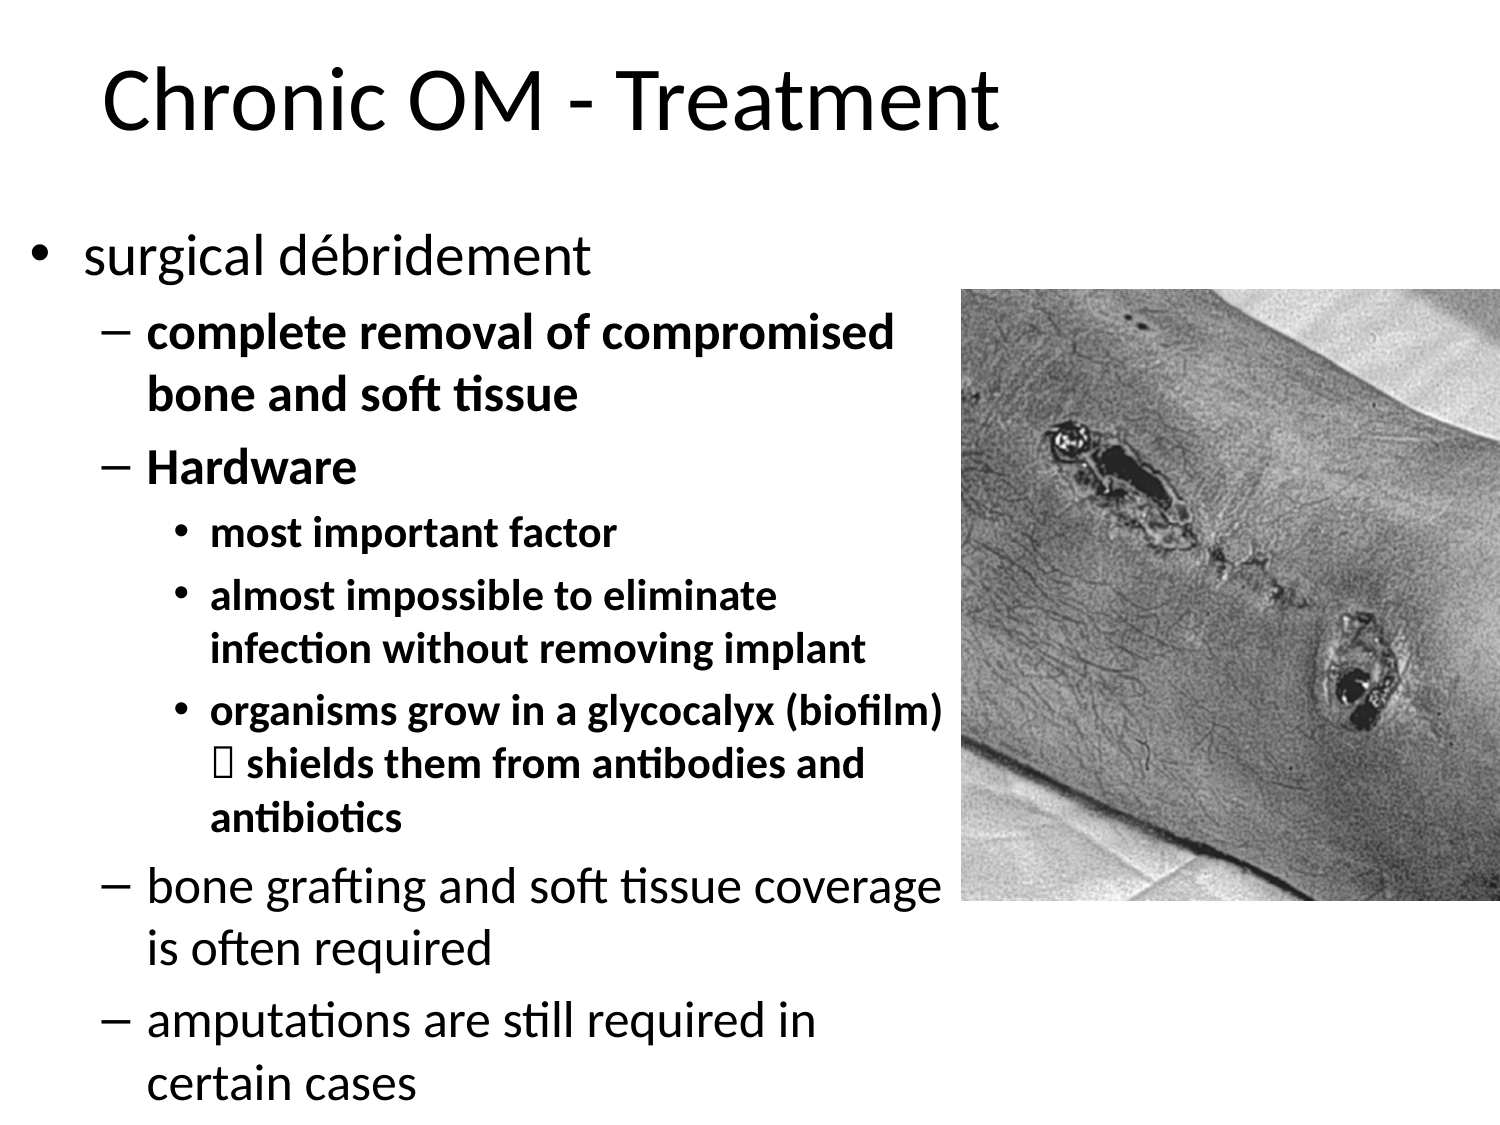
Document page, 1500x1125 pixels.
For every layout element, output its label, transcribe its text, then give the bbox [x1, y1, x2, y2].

picture [961, 289, 1500, 901]
title Chronic OM - Treatment [0, 0, 1228, 188]
list surgical débridement complete removal of compromised bone and soft tissue Hardware most important factor almost impossible to eliminate infection without removing implant organisms grow in a glycocalyx (biofilm)  shields them from antibodies and antibiotics bone grafting and soft tissue coverage is often required amputations are still required in certain cases [14, 208, 962, 1125]
